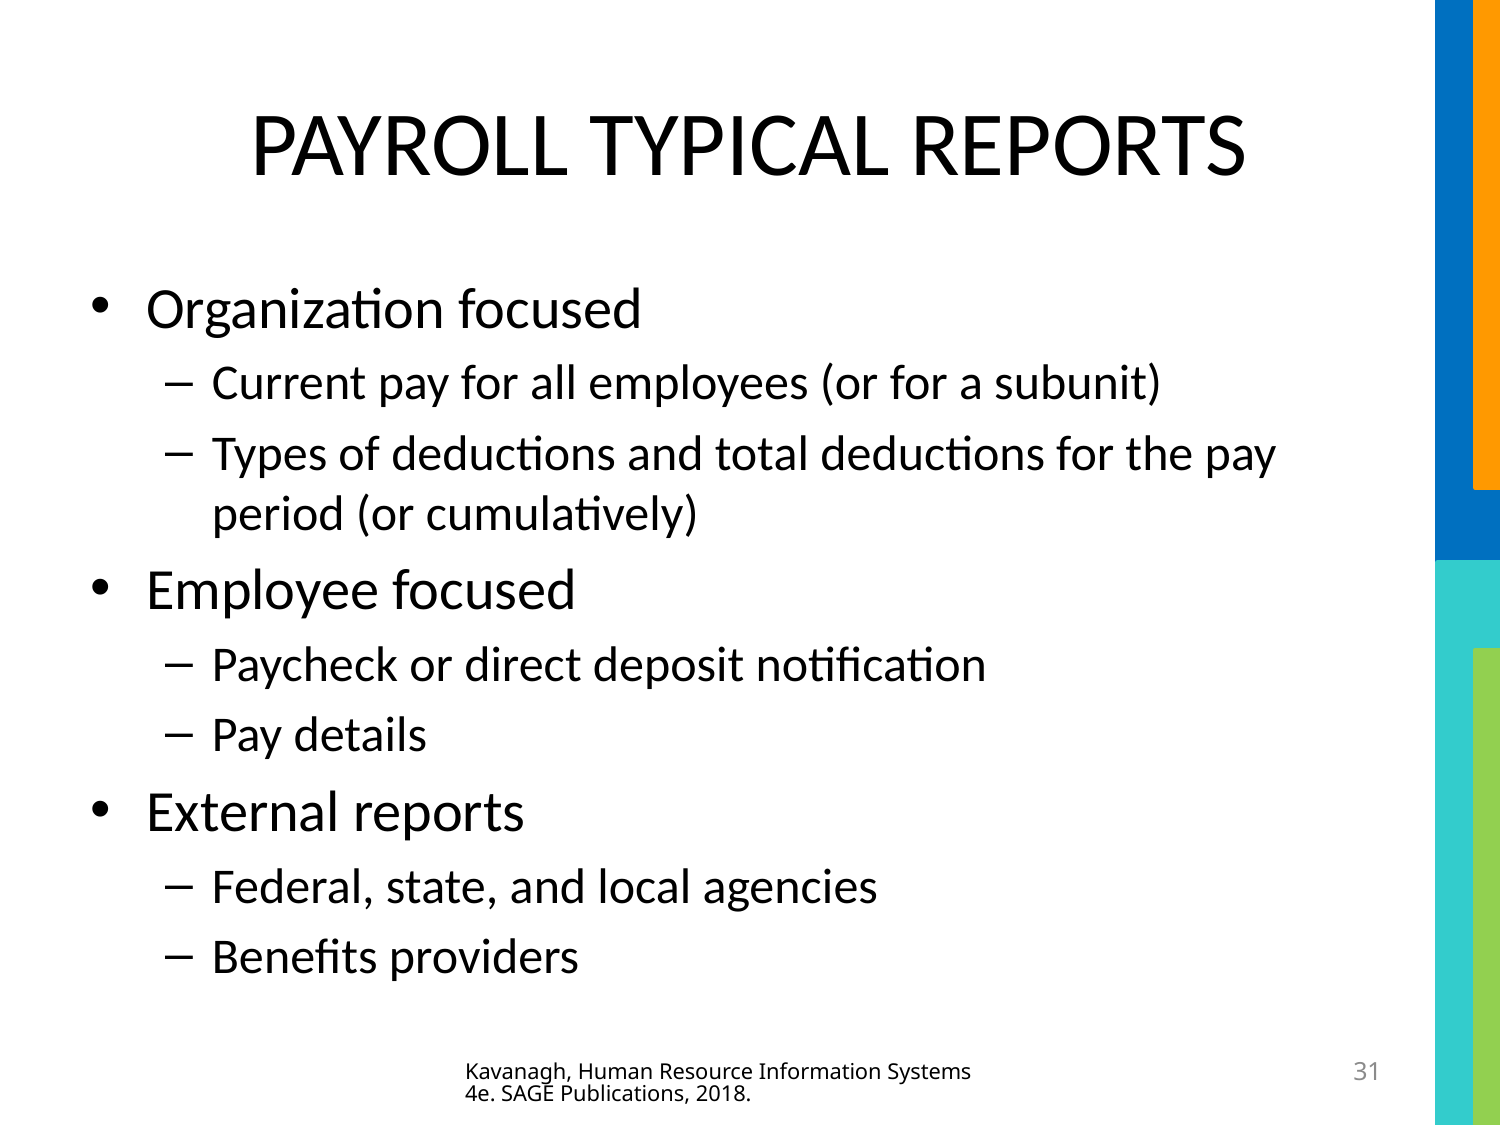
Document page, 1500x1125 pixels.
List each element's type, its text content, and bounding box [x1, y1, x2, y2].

list Organization focused Current pay for all employees (or for a subunit) Types of deductions and total deductions for the pay period (or cumulatively) Employee focused Paycheck or direct deposit notification Pay details External reports Federal, state, and local agencies Benefits providers [75, 262, 1425, 1005]
footer Kavanagh, Human Resource Information Systems 4e. SAGE Publications, 2018. [450, 1042, 1004, 1103]
title PAYROLL TYPICAL REPORTS [75, 45, 1425, 233]
slide_number 31 [1059, 1042, 1397, 1103]
